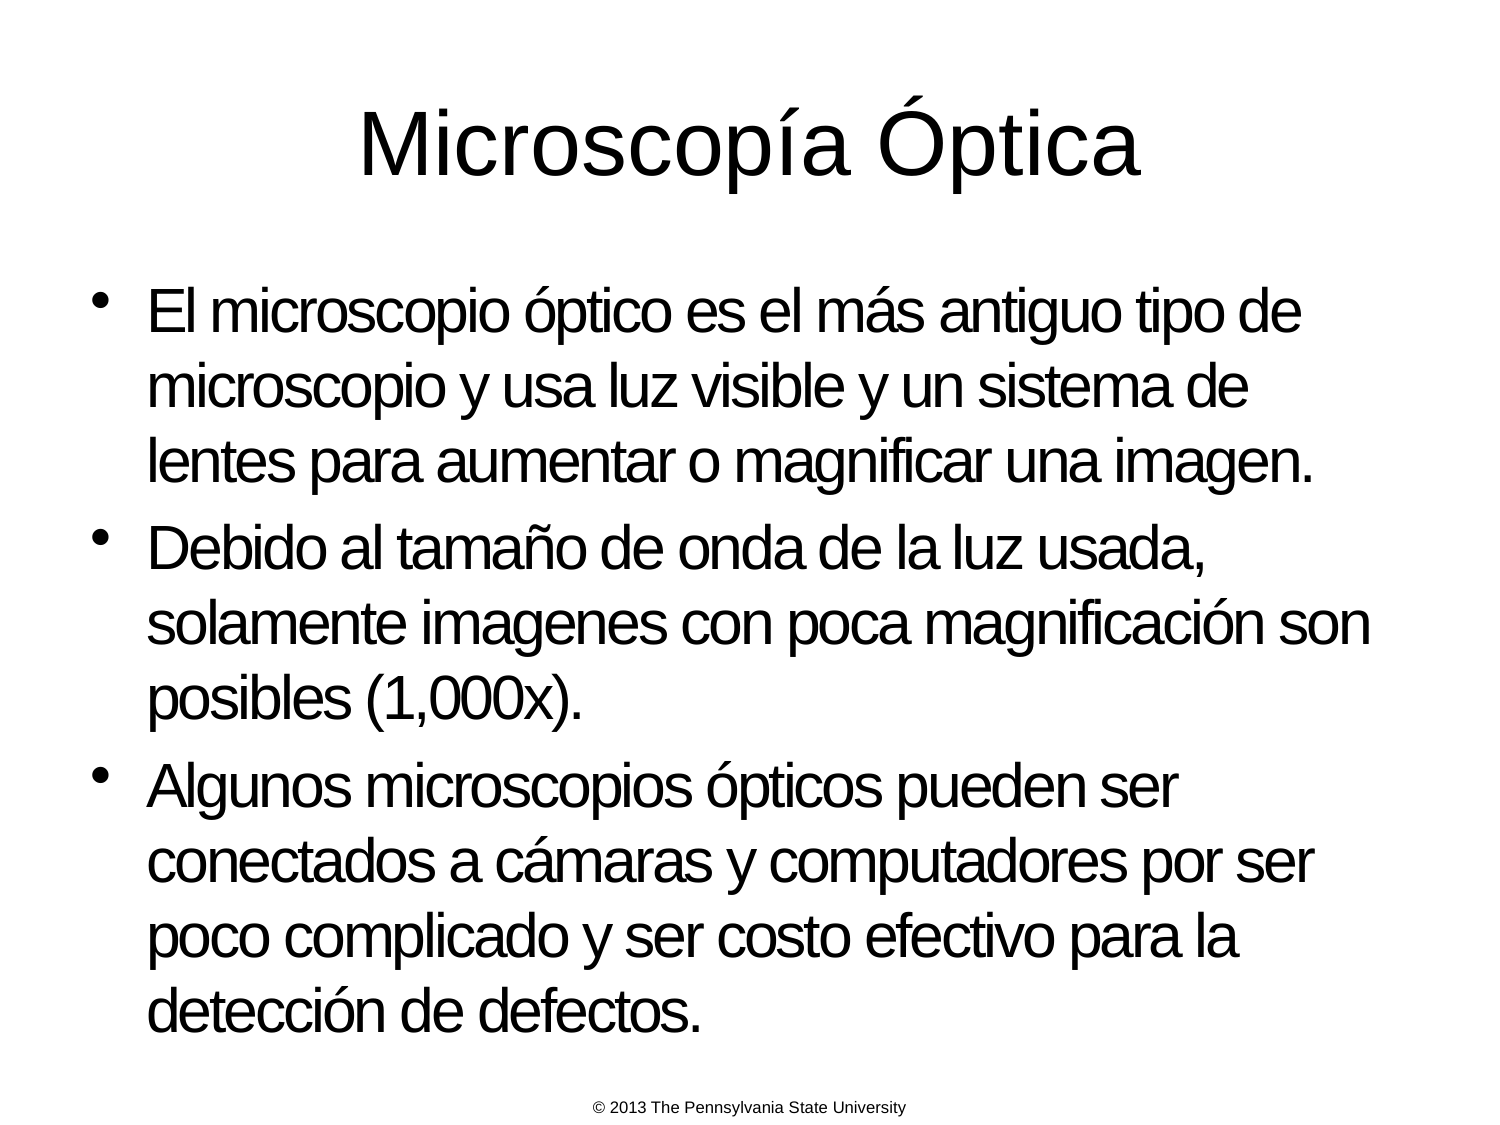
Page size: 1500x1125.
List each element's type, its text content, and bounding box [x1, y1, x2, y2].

title Microscopía Óptica [74, 44, 1426, 233]
list El microscopio óptico es el más antiguo tipo de microscopio y usa luz visible y un sistema de lentes para aumentar o magnificar una imagen. Debido al tamaño de onda de la luz usada, solamente imagenes con poca magnificación son posibles (1,000x). Algunos microscopios ópticos pueden ser conectados a cámaras y computadores por ser poco complicado y ser costo efectivo para la detección de defectos. [74, 262, 1426, 951]
